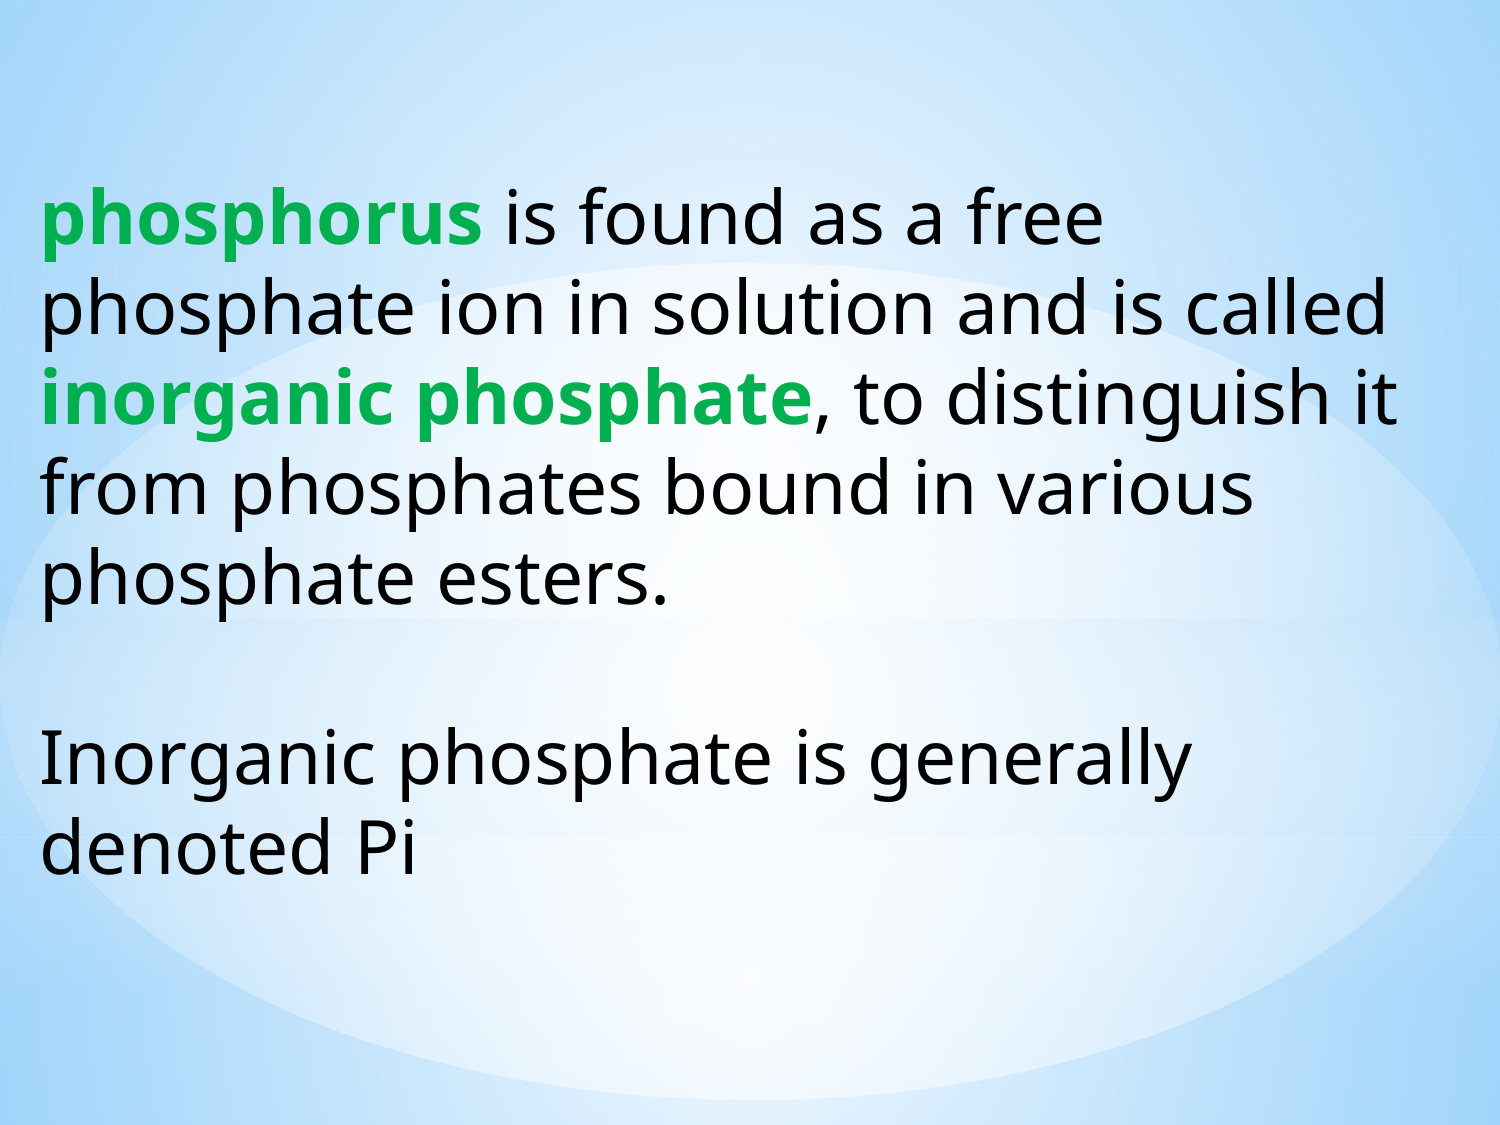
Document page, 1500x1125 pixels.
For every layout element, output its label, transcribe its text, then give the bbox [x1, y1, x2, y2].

text_box phosphorus is found as a free phosphate ion in solution and is called inorganic phosphate, to distinguish it from phosphates bound in various phosphate esters. Inorganic phosphate is generally denoted Pi [24, 162, 1463, 898]
